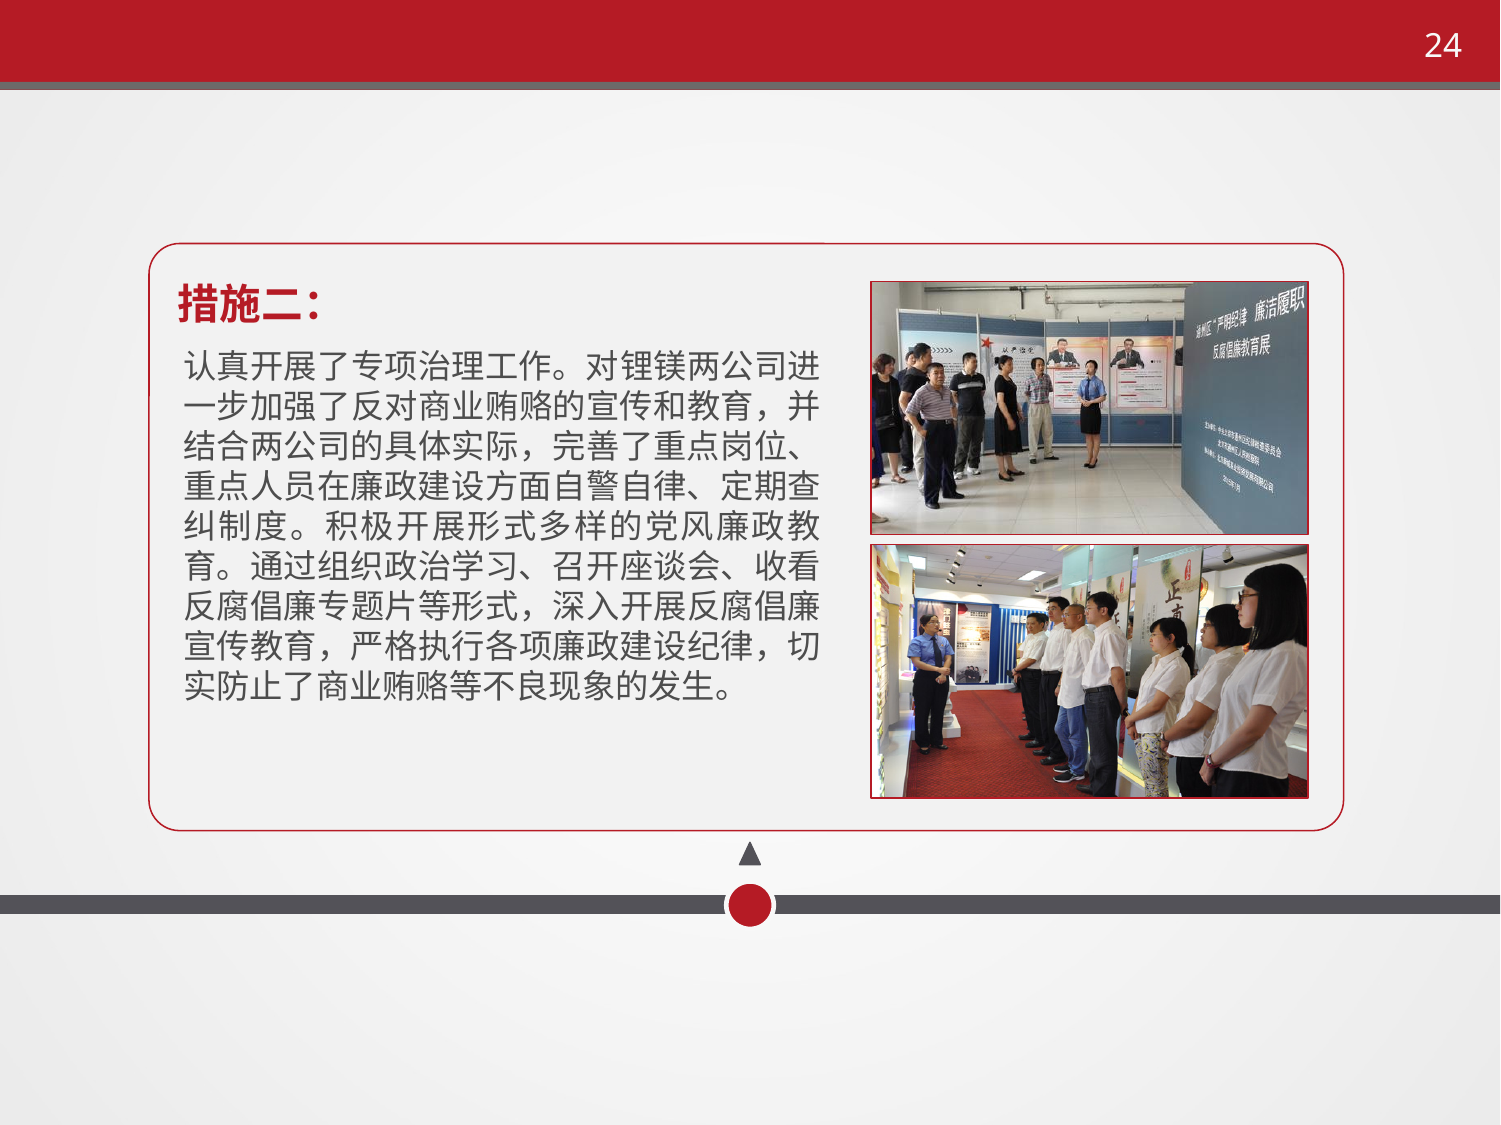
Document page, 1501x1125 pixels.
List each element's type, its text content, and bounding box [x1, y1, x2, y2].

text_box [0, 895, 728, 914]
text_box [772, 895, 1500, 914]
text_box [871, 281, 1309, 535]
text_box [726, 881, 774, 929]
text_box [148, 243, 1344, 831]
picture [0, 0, 1501, 1125]
text_box [739, 842, 761, 865]
text_box [871, 544, 1309, 799]
text_box 认真开展了专项治理工作。对锂镁两公司进一步加强了反对商业贿赂的宣传和教育，并结合两公司的具体实际，完善了重点岗位、重点人员在廉政建设方面自警自律、定期查纠制度。积极开展形式多样的党风廉政教育。通过组织政治学习、召开座谈会、收看反腐倡廉专题片等形式，深入开展反腐倡廉宣传教育，严格执行各项廉政建设纪律，切实防止了商业贿赂等不良现象的发生。 [168, 338, 836, 713]
text_box 措施二： [163, 270, 360, 336]
